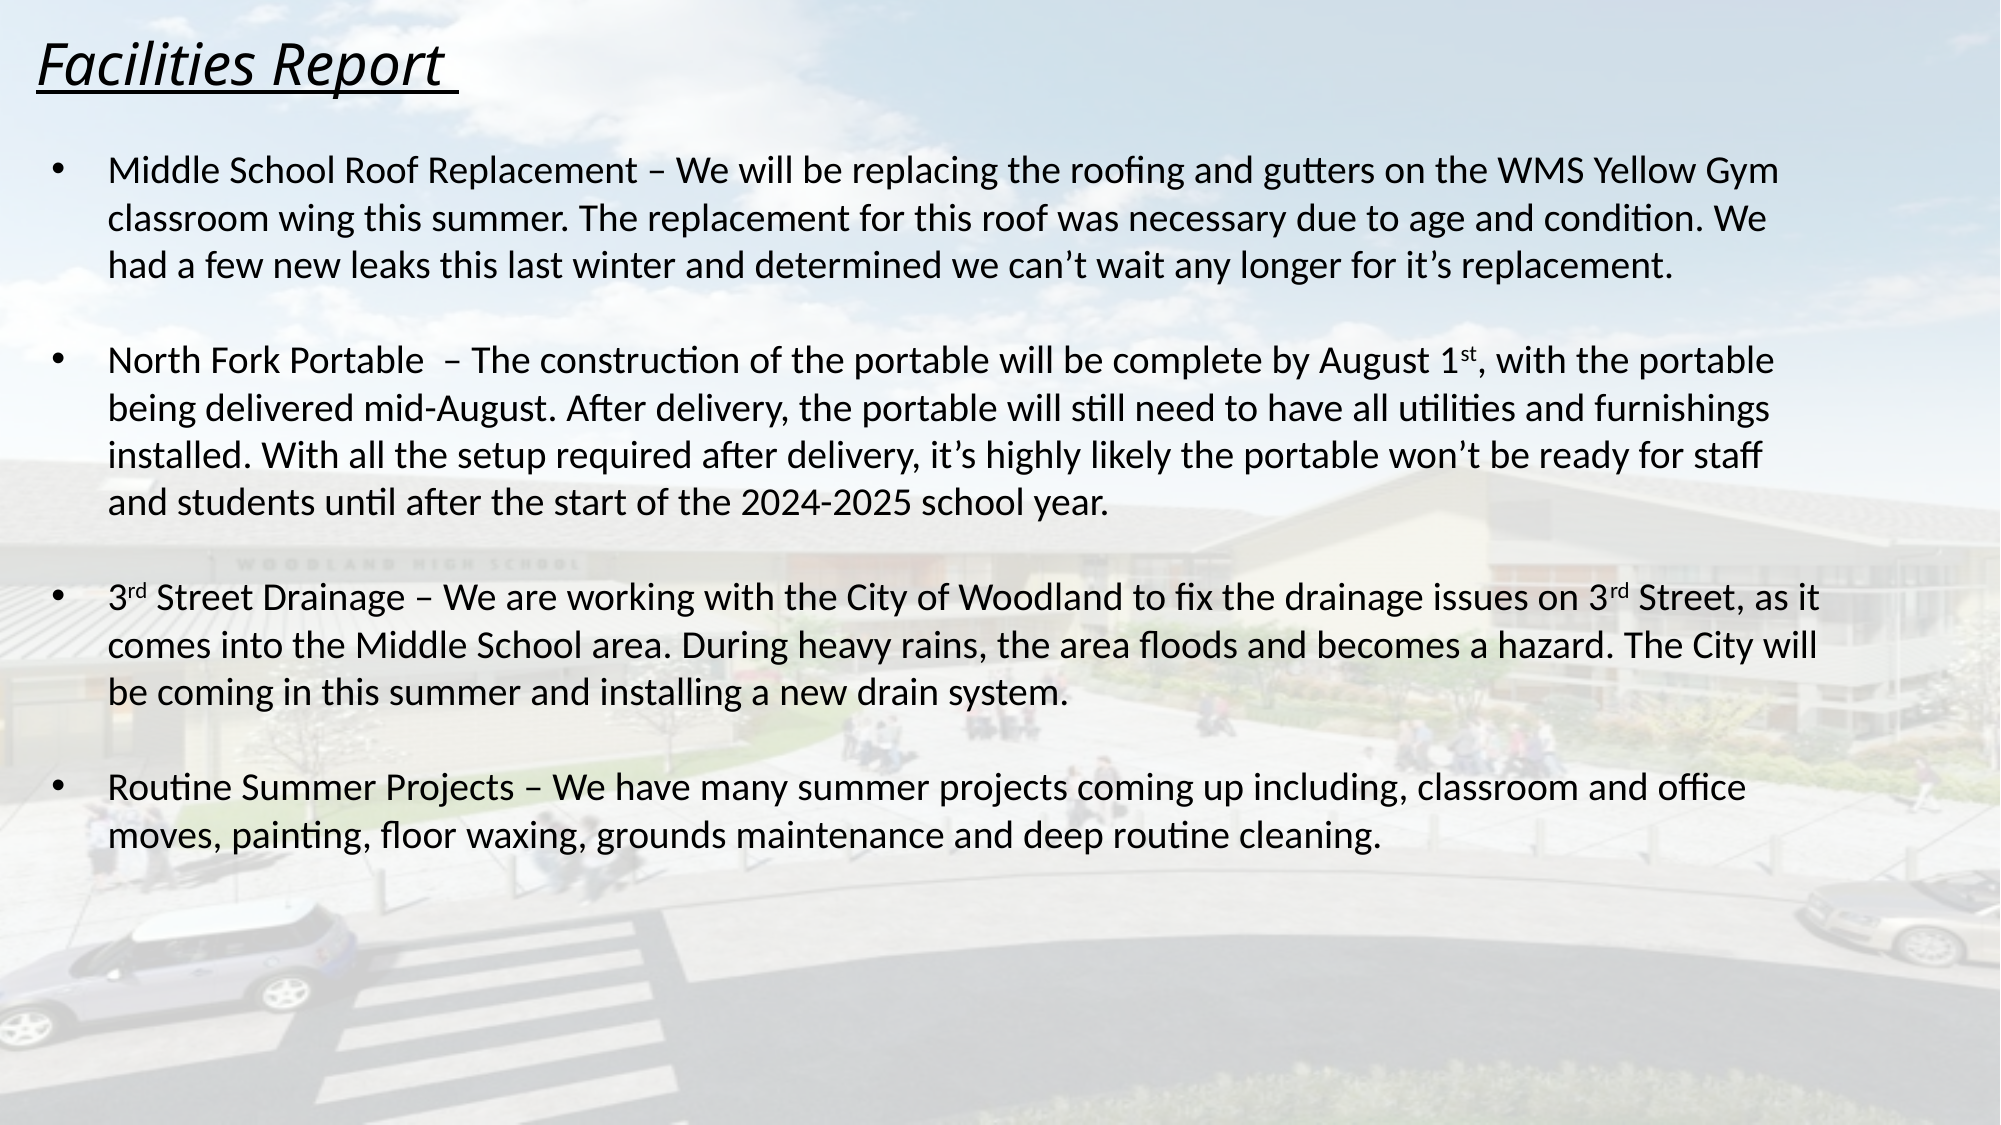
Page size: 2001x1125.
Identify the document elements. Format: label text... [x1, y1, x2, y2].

title Facilities Report [21, 21, 1747, 112]
text_box Middle School Roof Replacement – We will be replacing the roofing and gutters on the WMS Yellow Gym classroom wing this summer. The replacement for this roof was necessary due to age and condition. We had a few new leaks this last winter and determined we can’t wait any longer for it’s replacement. North Fork Portable – The construction of the portable will be complete by August 1st, with the portable being delivered mid-August. After delivery, the portable will still need to have all utilities and furnishings installed. With all the setup required after delivery, it’s highly likely the portable won’t be ready for staff and students until after the start of the 2024-2025 school year. 3rd Street Drainage – We are working with the City of Woodland to fix the drainage issues on 3rd Street, as it comes into the Middle School area. During heavy rains, the area floods and becomes a hazard. The City will be coming in this summer and installing a new drain system. Routine Summer Projects – We have many summer projects coming up including, classroom and office moves, painting, floor waxing, grounds maintenance and deep routine cleaning. [36, 89, 1848, 1125]
